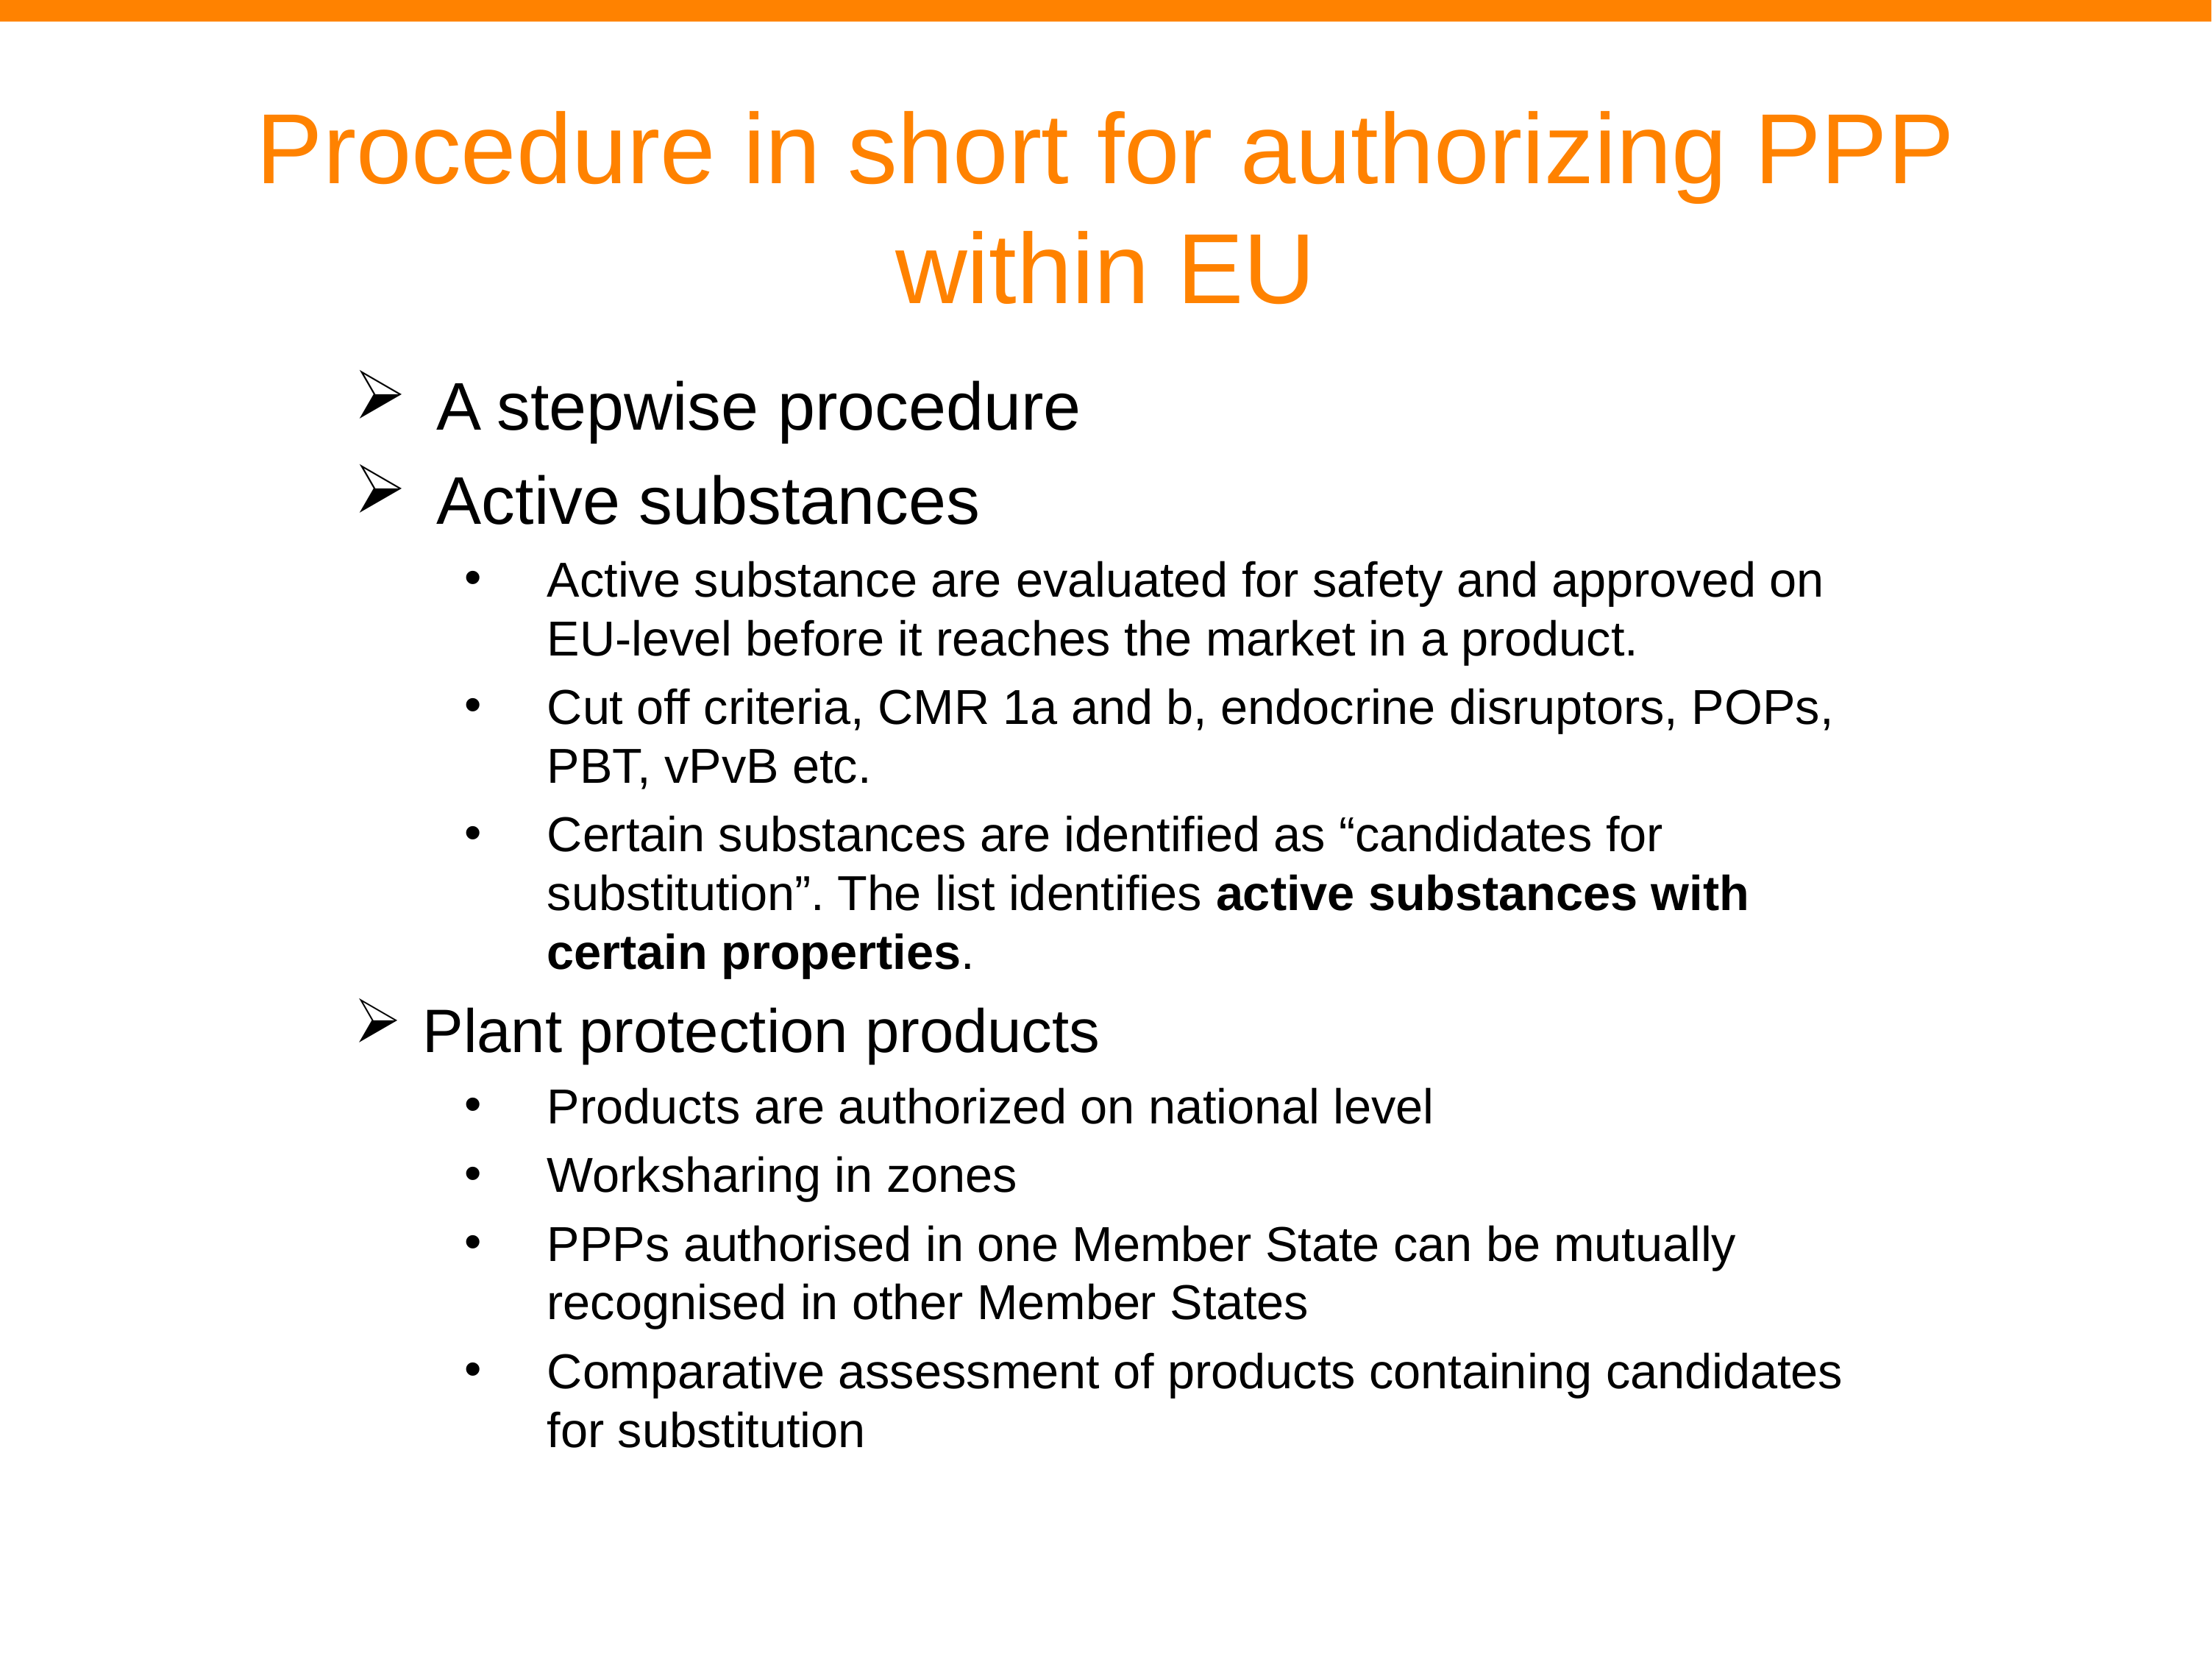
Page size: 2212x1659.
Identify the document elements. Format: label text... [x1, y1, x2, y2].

title Procedure in short for authorizing PPP within EU [166, 82, 2046, 326]
subtitle A stepwise procedure Active substances Active substance are evaluated for safety and approved on EU-level before it reaches the market in a product. Cut off criteria, CMR 1a and b, endocrine disruptors, POPs, PBT, vPvB etc. Certain substances are identified as “candidates for substitution”. The list identifies active substances with certain properties. Plant protection products Products are authorized on national level Worksharing in zones PPPs authorised in one Member State can be mutually recognised in other Member States Comparative assessment of products containing candidates for substitution [331, 351, 1880, 1473]
